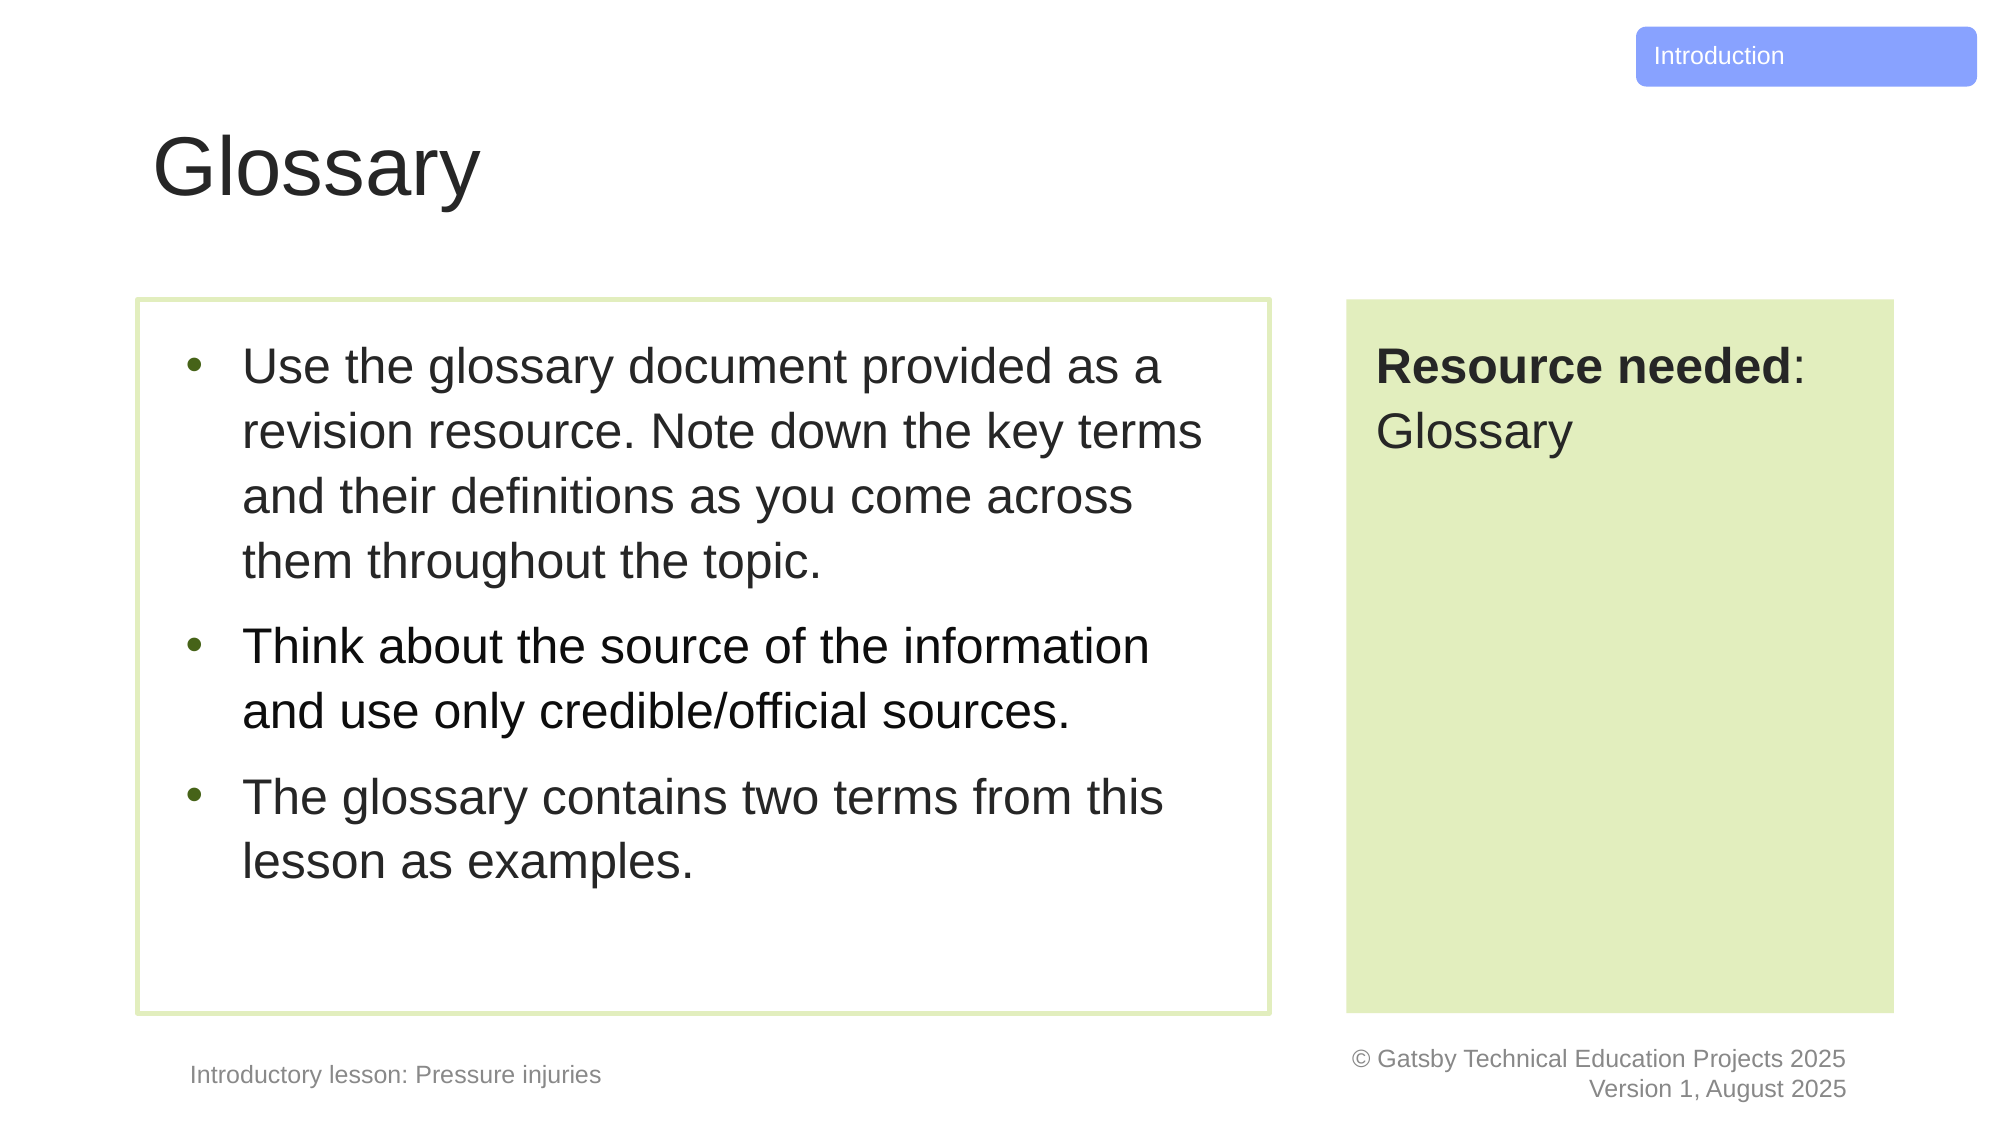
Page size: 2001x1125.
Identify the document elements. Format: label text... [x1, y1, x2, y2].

title Glossary [137, 59, 1863, 278]
list Introductory lesson: Pressure injuries [137, 1042, 829, 1103]
text_box Resource needed: Glossary [1346, 299, 1894, 1014]
list Use the glossary document provided as a revision resource. Note down the key terms and their definitions as you come across them throughout the topic. Think about the source of the information and use only credible/official sources. The glossary contains two terms from this lesson as examples. [135, 297, 1272, 1016]
text_box Introduction [1636, 26, 1978, 87]
